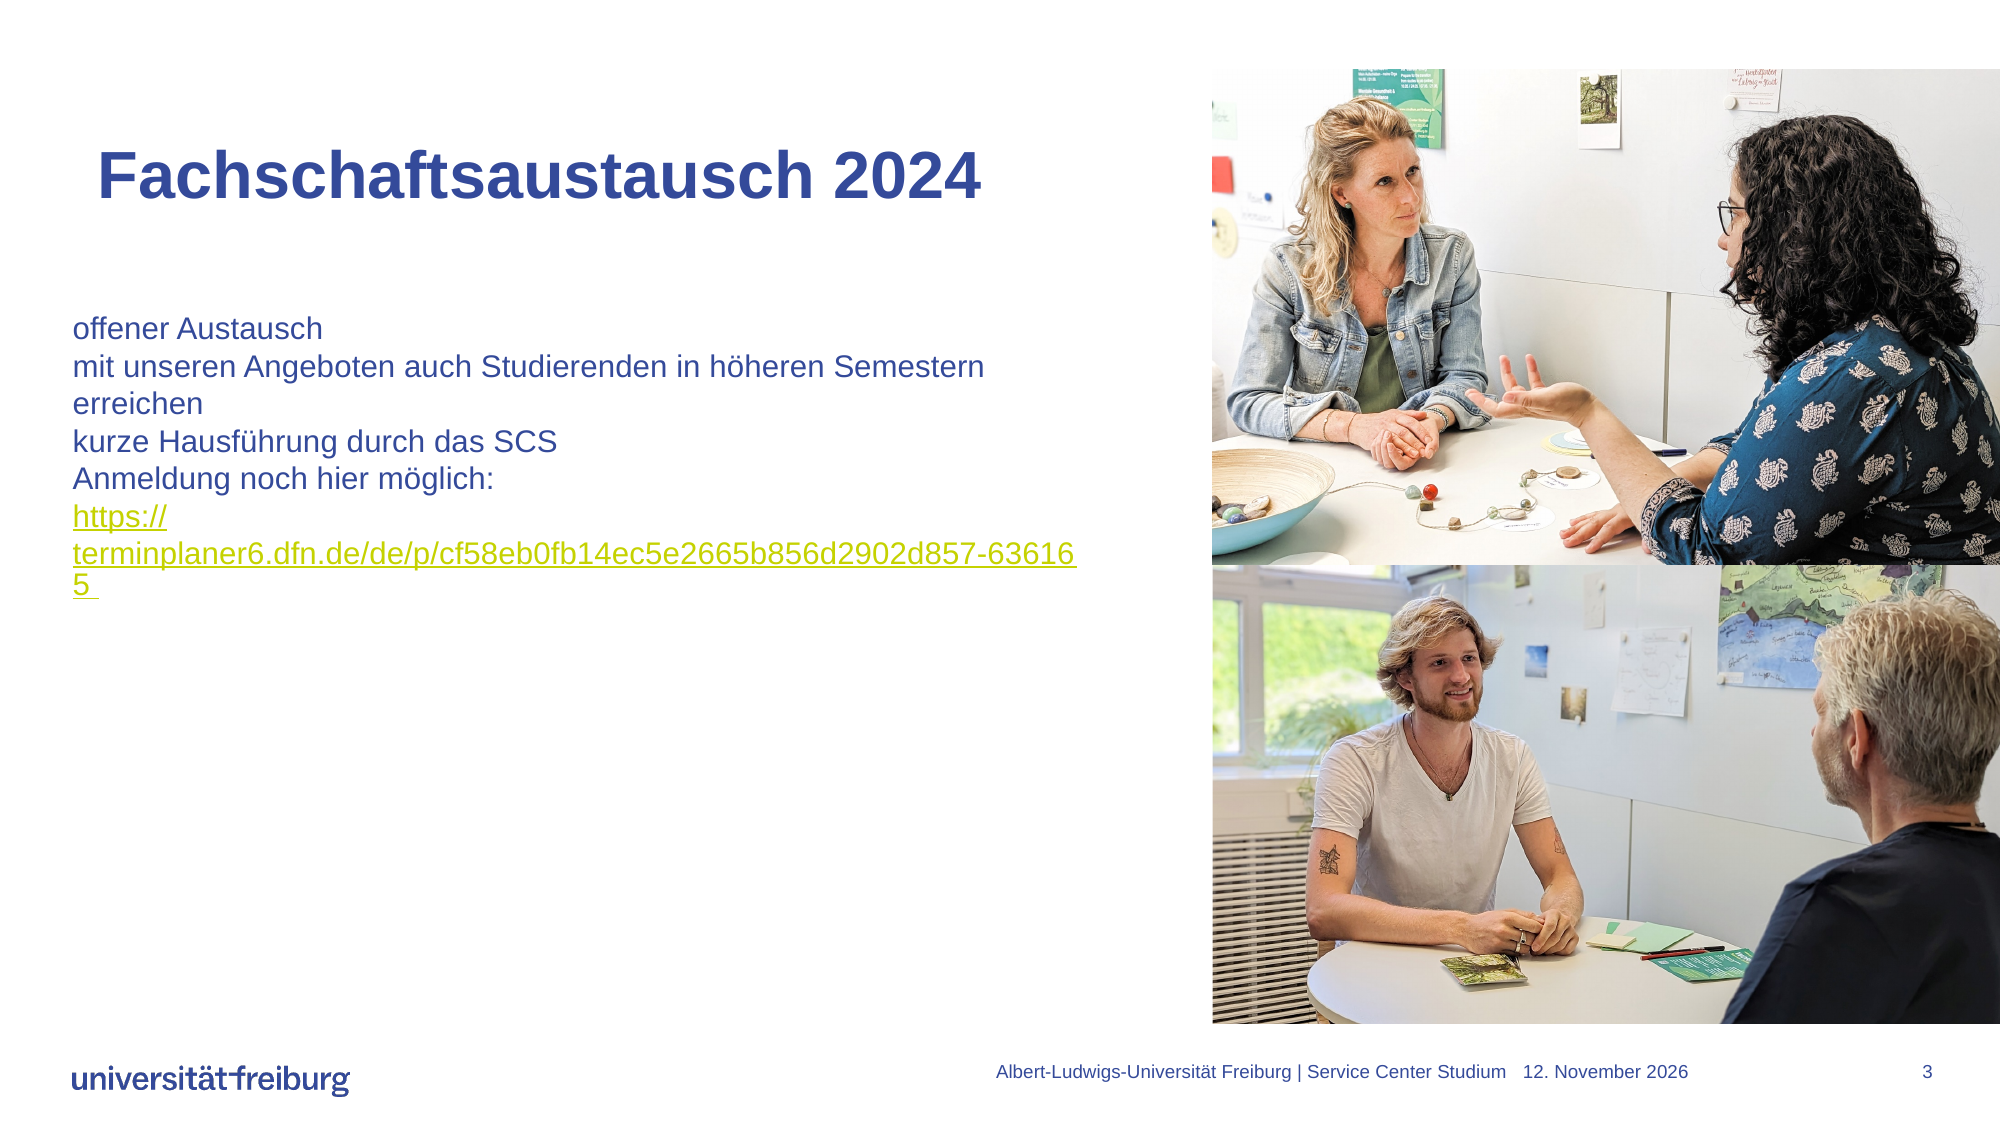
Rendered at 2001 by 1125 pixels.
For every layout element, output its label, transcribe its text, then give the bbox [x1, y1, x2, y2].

footer Albert-Ludwigs-Universität Freiburg | Service Center Studium [488, 1060, 1517, 1090]
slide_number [1517, 1060, 1754, 1090]
text_box Fachschaftsaustausch 2024 [97, 84, 1212, 273]
picture [1212, 69, 2000, 1024]
list offener Austausch mit unseren Angeboten auch Studierenden in höheren Semestern erreichen kurze Hausführung durch das SCS Anmeldung noch hier möglich: https://terminplaner6.dfn.de/de/p/cf58eb0fb14ec5e2665b856d2902d857-636165 [72, 308, 1077, 1018]
picture [72, 1065, 351, 1097]
slide_number 3 [1873, 1060, 1933, 1090]
